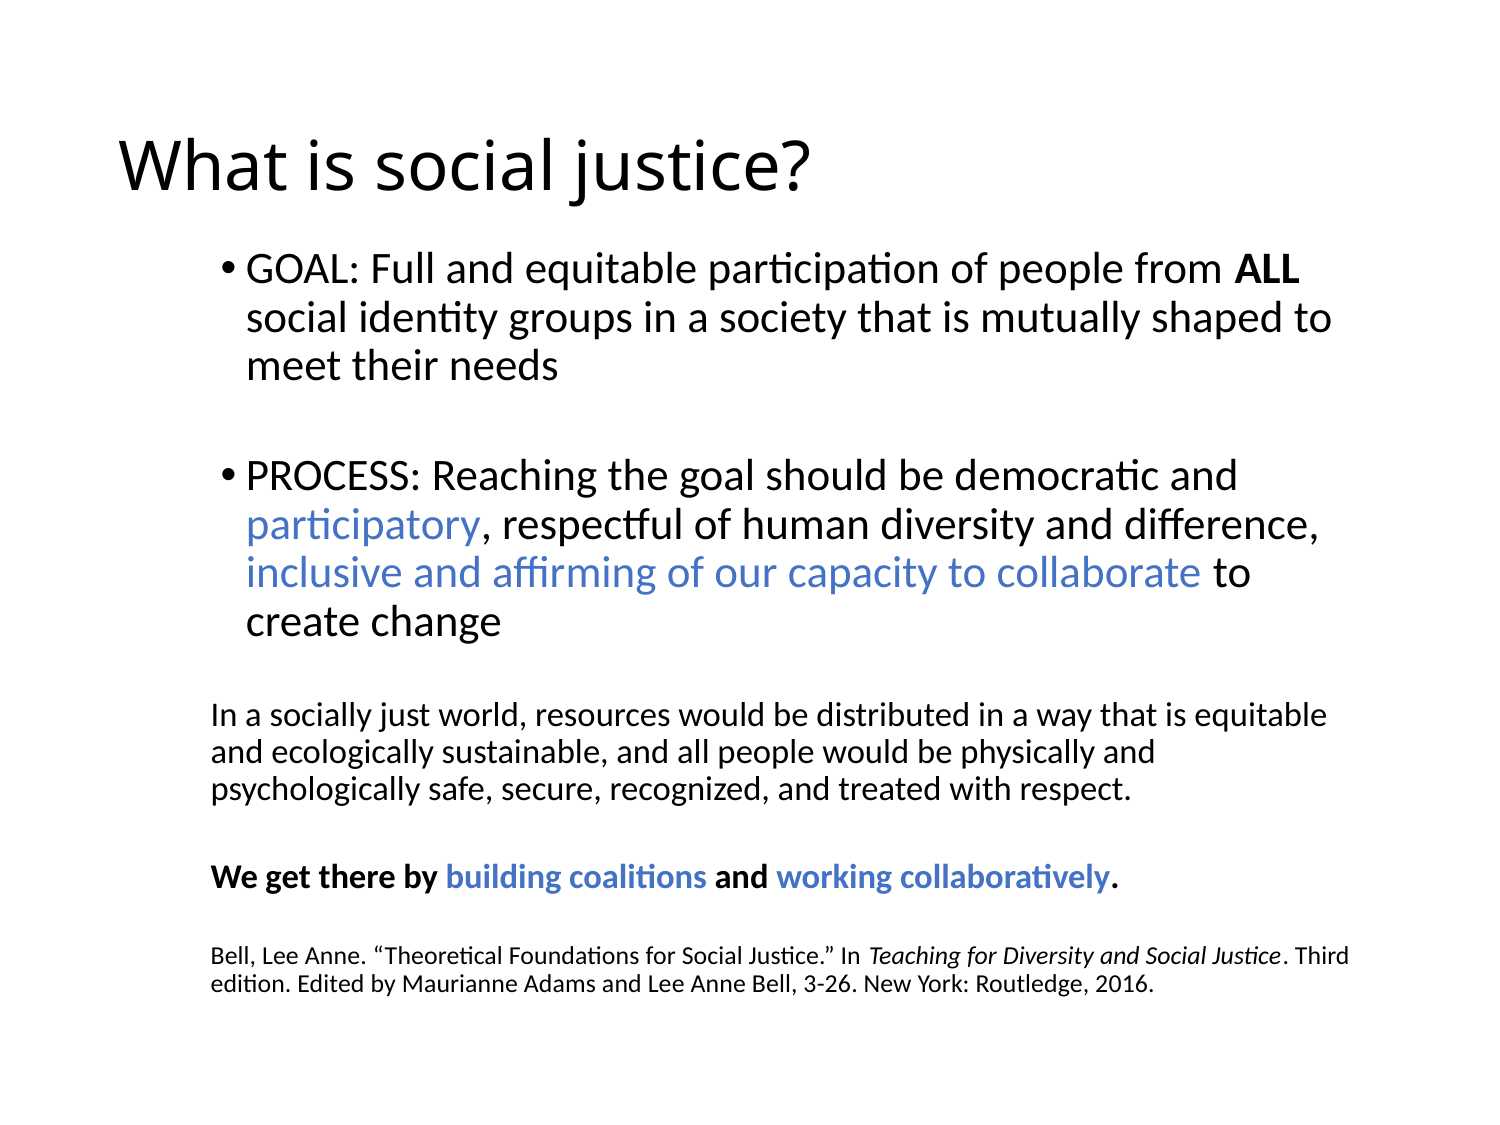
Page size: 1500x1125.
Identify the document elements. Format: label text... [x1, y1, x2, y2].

title What is social justice? [103, 59, 1397, 278]
list GOAL: Full and equitable participation of people from ALL social identity groups in a society that is mutually shaped to meet their needs PROCESS: Reaching the goal should be democratic and participatory, respectful of human diversity and difference, inclusive and affirming of our capacity to collaborate to create change In a socially just world, resources would be distributed in a way that is equitable and ecologically sustainable, and all people would be physically and psychologically safe, secure, recognized, and treated with respect. We get there by building coalitions and working collaboratively. Bell, Lee Anne. “Theoretical Foundations for Social Justice.” In Teaching for Diversity and Social Justice. Third edition. Edited by Maurianne Adams and Lee Anne Bell, 3-26. New York: Routledge, 2016. [155, 237, 1375, 1014]
